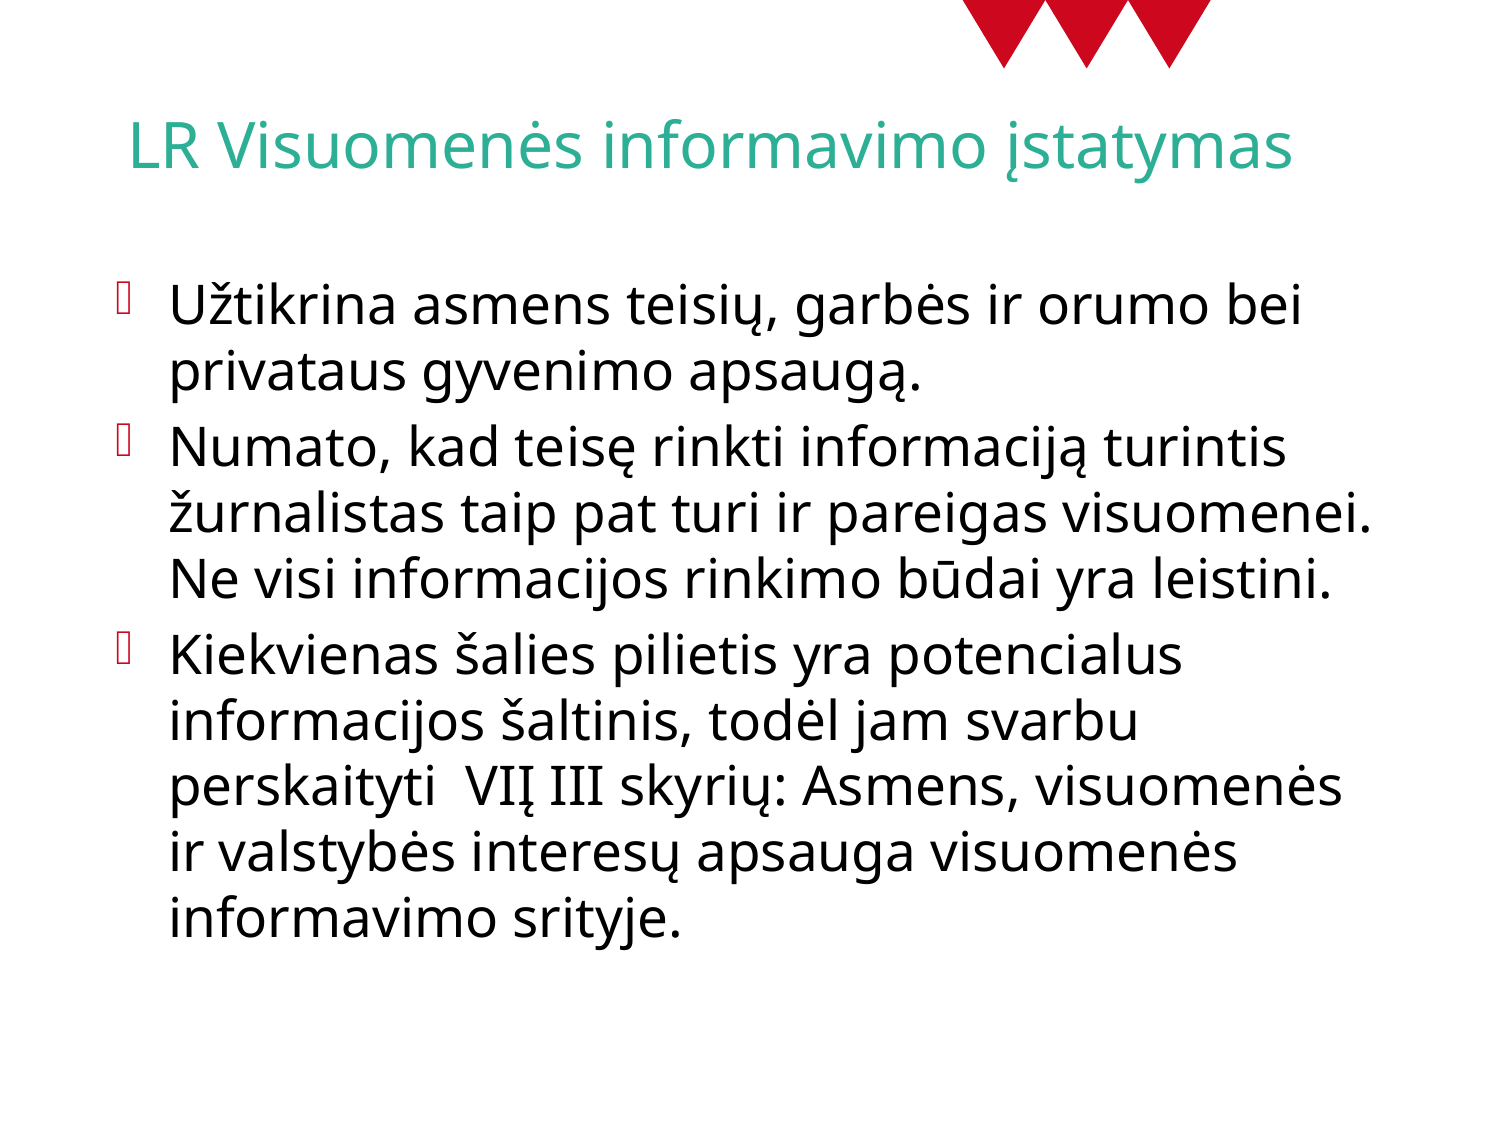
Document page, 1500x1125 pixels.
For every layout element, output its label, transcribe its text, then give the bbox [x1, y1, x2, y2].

list Užtikrina asmens teisių, garbės ir orumo bei privataus gyvenimo apsaugą. Numato, kad teisę rinkti informaciją turintis žurnalistas taip pat turi ir pareigas visuomenei. Ne visi informacijos rinkimo būdai yra leistini. Kiekvienas šalies pilietis yra potencialus informacijos šaltinis, todėl jam svarbu perskaityti VIĮ III skyrių: Asmens, visuomenės ir valstybės interesų apsauga visuomenės informavimo srityje. [100, 262, 1400, 1012]
title LR Visuomenės informavimo įstatymas [112, 66, 1388, 220]
